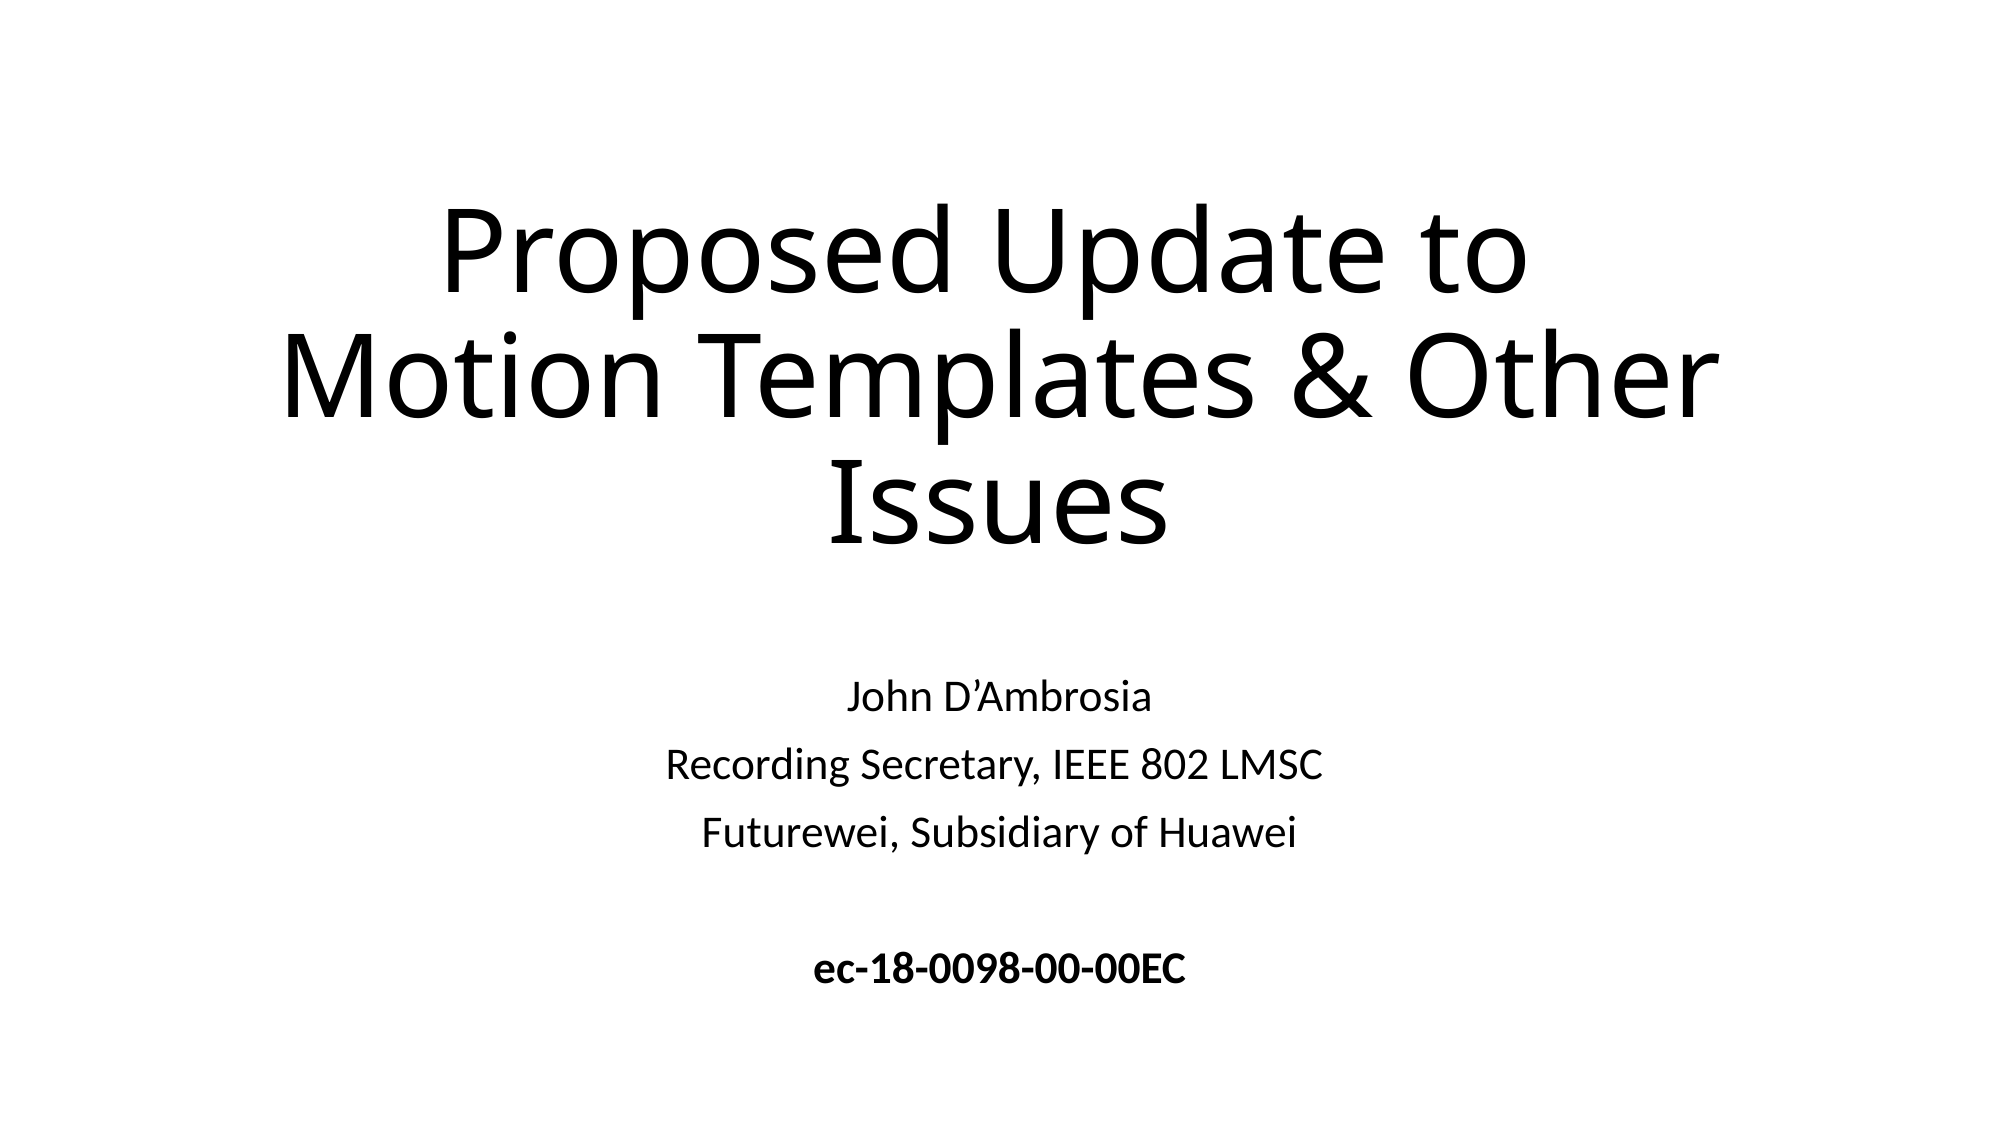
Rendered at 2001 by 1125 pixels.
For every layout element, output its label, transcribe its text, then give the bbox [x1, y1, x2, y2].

title Proposed Update to Motion Templates & Other Issues [249, 184, 1750, 576]
subtitle John D’Ambrosia Recording Secretary, IEEE 802 LMSC Futurewei, Subsidiary of Huawei ec-18-0098-00-00EC [249, 590, 1750, 1004]
